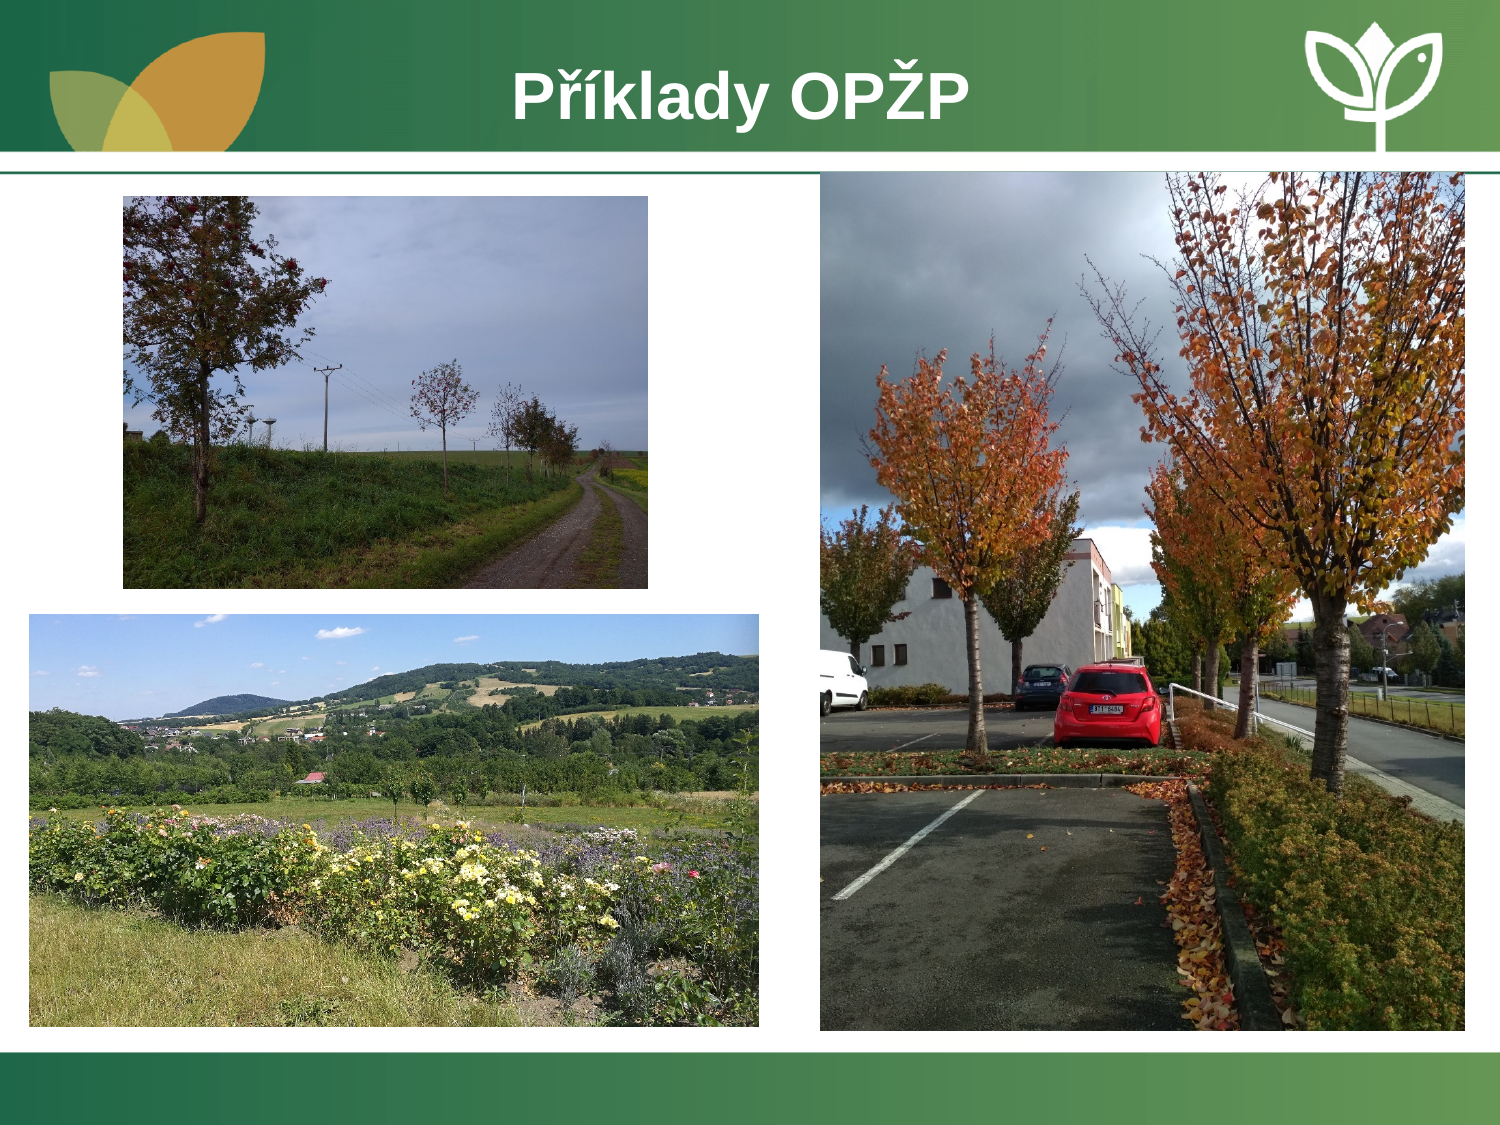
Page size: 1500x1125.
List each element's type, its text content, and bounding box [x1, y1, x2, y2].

title Příklady OPŽP [75, 45, 1425, 233]
picture [0, 0, 1500, 1125]
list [123, 196, 649, 589]
